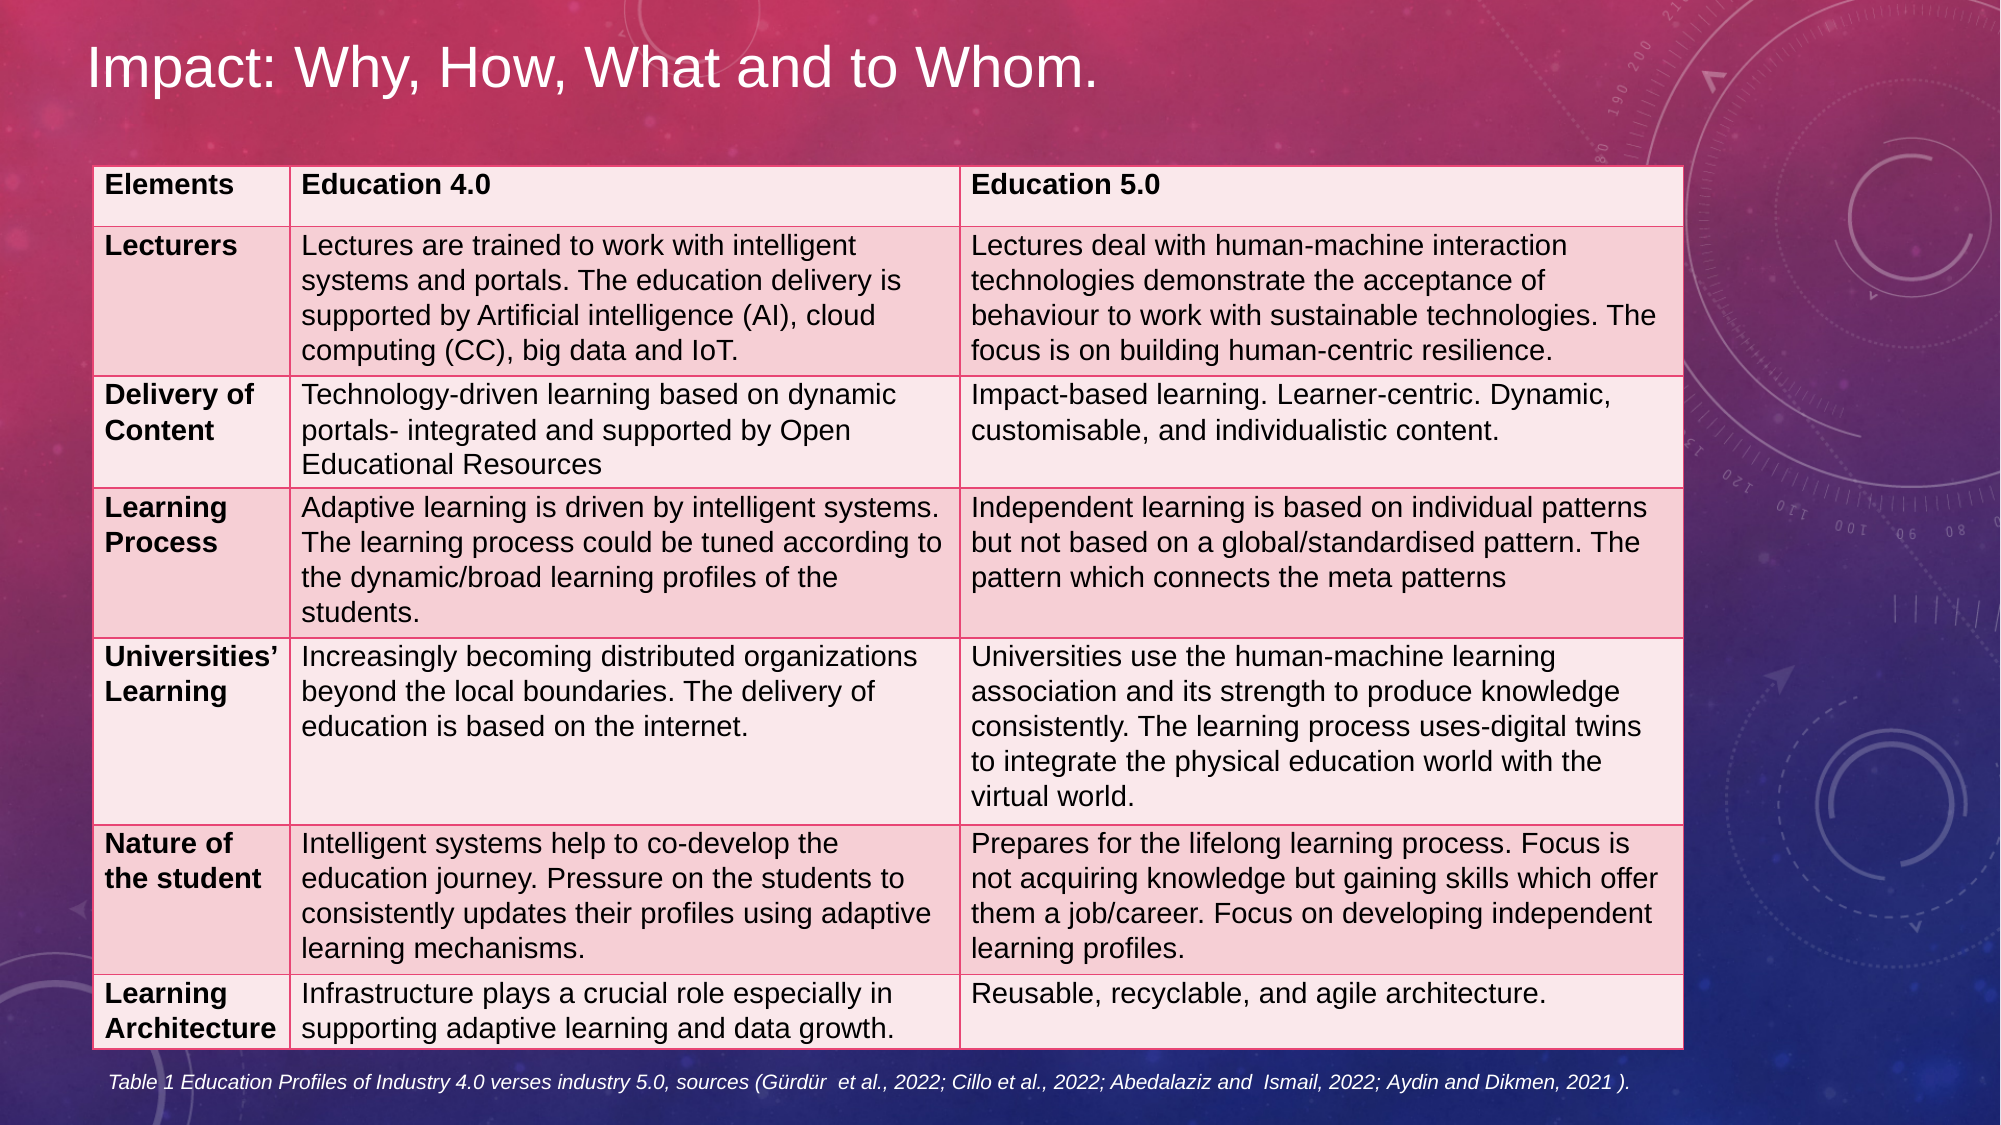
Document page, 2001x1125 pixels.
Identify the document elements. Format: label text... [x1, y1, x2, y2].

table_header Education 4.0 [291, 167, 959, 226]
table_cell Lecturers [94, 227, 289, 375]
table_cell Universities use the human-machine learning association and its strength to produce knowledge consistently. The learning process uses-digital twins to integrate the physical education world with the virtual world. [961, 639, 1683, 824]
table_cell Prepares for the lifelong learning process. Focus is not acquiring knowledge but gaining skills which offer them a job/career. Focus on developing independent learning profiles. [961, 826, 1683, 974]
picture [0, 0, 2001, 1125]
table_cell Lectures are trained to work with intelligent systems and portals. The education delivery is supported by Artificial intelligence (AI), cloud computing (CC), big data and IoT. [291, 227, 959, 375]
table_cell Adaptive learning is driven by intelligent systems. The learning process could be tuned according to the dynamic/broad learning profiles of the students. [291, 489, 959, 637]
table_cell Reusable, recyclable, and agile architecture. [961, 975, 1683, 1048]
table_cell Nature of the student [94, 826, 289, 974]
table_header Education 5.0 [961, 167, 1683, 226]
table_cell Technology-driven learning based on dynamic portals- integrated and supported by Open Educational Resources [291, 377, 959, 487]
table_cell Learning Architecture [94, 975, 289, 1048]
table_cell Intelligent systems help to co-develop the education journey. Pressure on the students to consistently updates their profiles using adaptive learning mechanisms. [291, 826, 959, 974]
text_box Impact: Why, How, What and to Whom. [24, 21, 1587, 107]
table_cell Impact-based learning. Learner-centric. Dynamic, customisable, and individualistic content. [961, 377, 1683, 487]
table_cell Independent learning is based on individual patterns but not based on a global/standardised pattern. The pattern which connects the meta patterns [961, 489, 1683, 637]
table_cell Delivery of Content [94, 377, 289, 487]
table_cell Lectures deal with human-machine interaction technologies demonstrate the acceptance of behaviour to work with sustainable technologies. The focus is on building human-centric resilience. [961, 227, 1683, 375]
text_box Table 1 Education Profiles of Industry 4.0 verses industry 5.0, sources (Gürdür et al., 2022; Cillo et al., 2022; Abedalaziz and Ismail, 2022; Aydin and Dikmen, 2021 ). [93, 1059, 1710, 1101]
table_cell Infrastructure plays a crucial role especially in supporting adaptive learning and data growth. [291, 975, 959, 1048]
table_header Elements [94, 167, 289, 226]
table_cell Learning Process [94, 489, 289, 637]
table_cell Universities’ Learning [94, 639, 289, 824]
table_cell Increasingly becoming distributed organizations beyond the local boundaries. The delivery of education is based on the internet. [291, 639, 959, 824]
